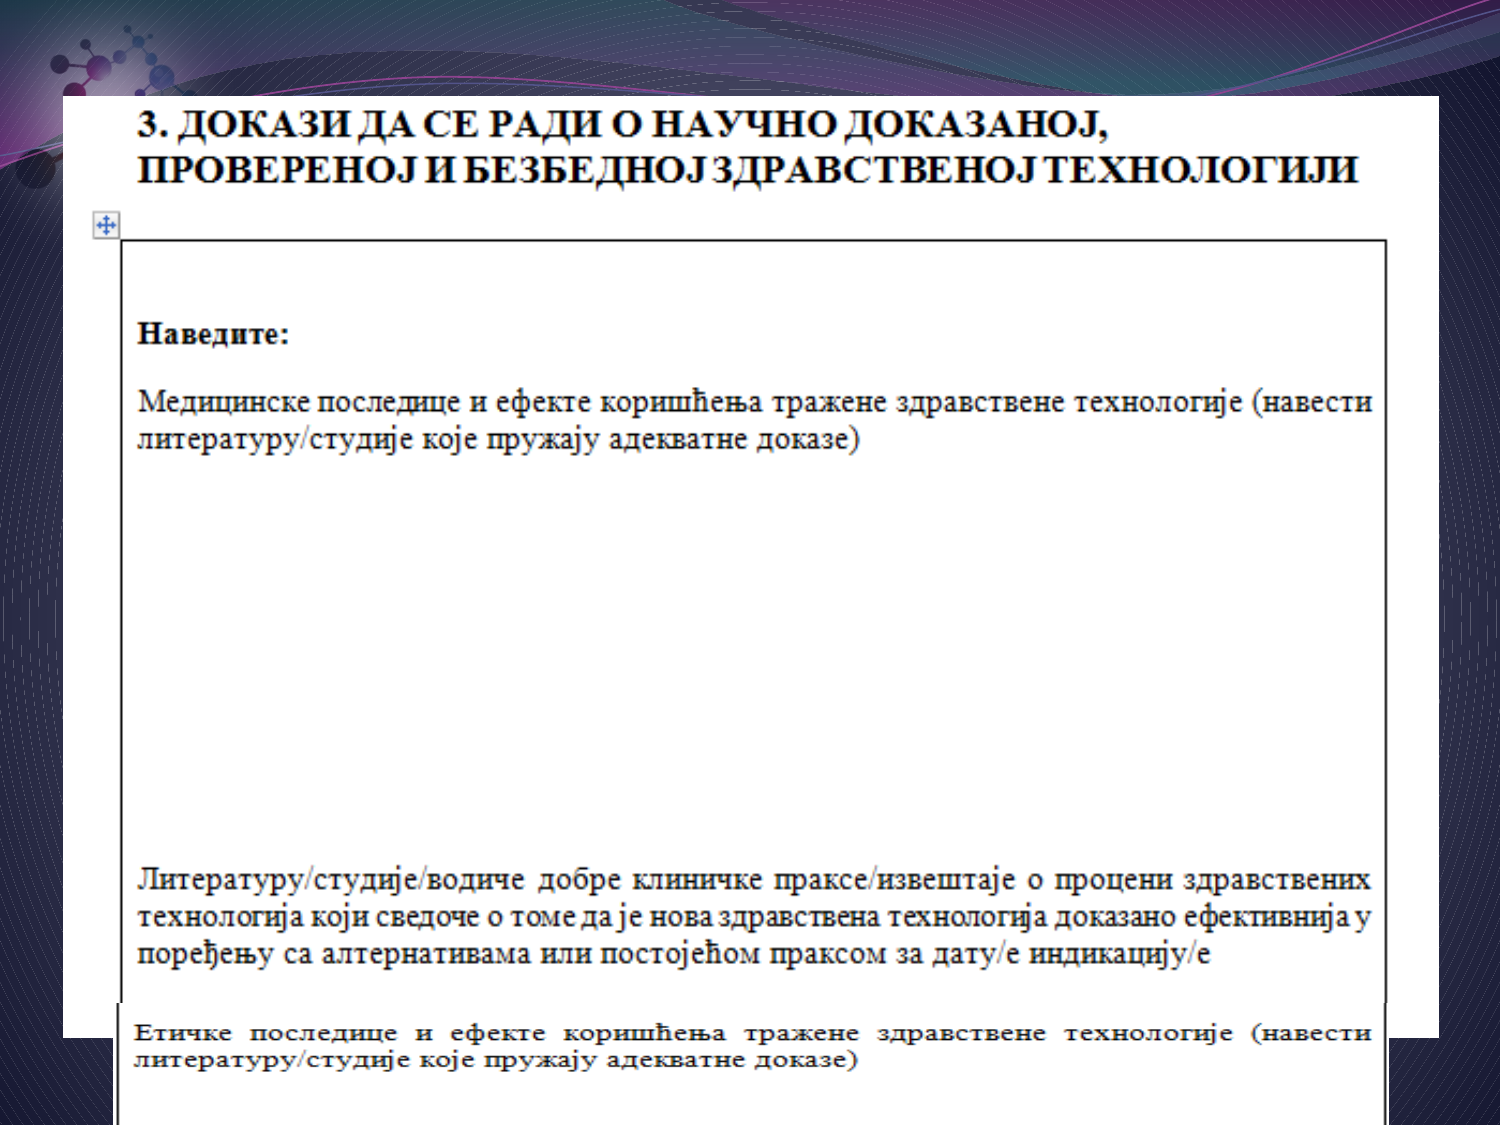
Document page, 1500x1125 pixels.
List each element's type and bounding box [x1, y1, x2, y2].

picture [63, 95, 1439, 1125]
